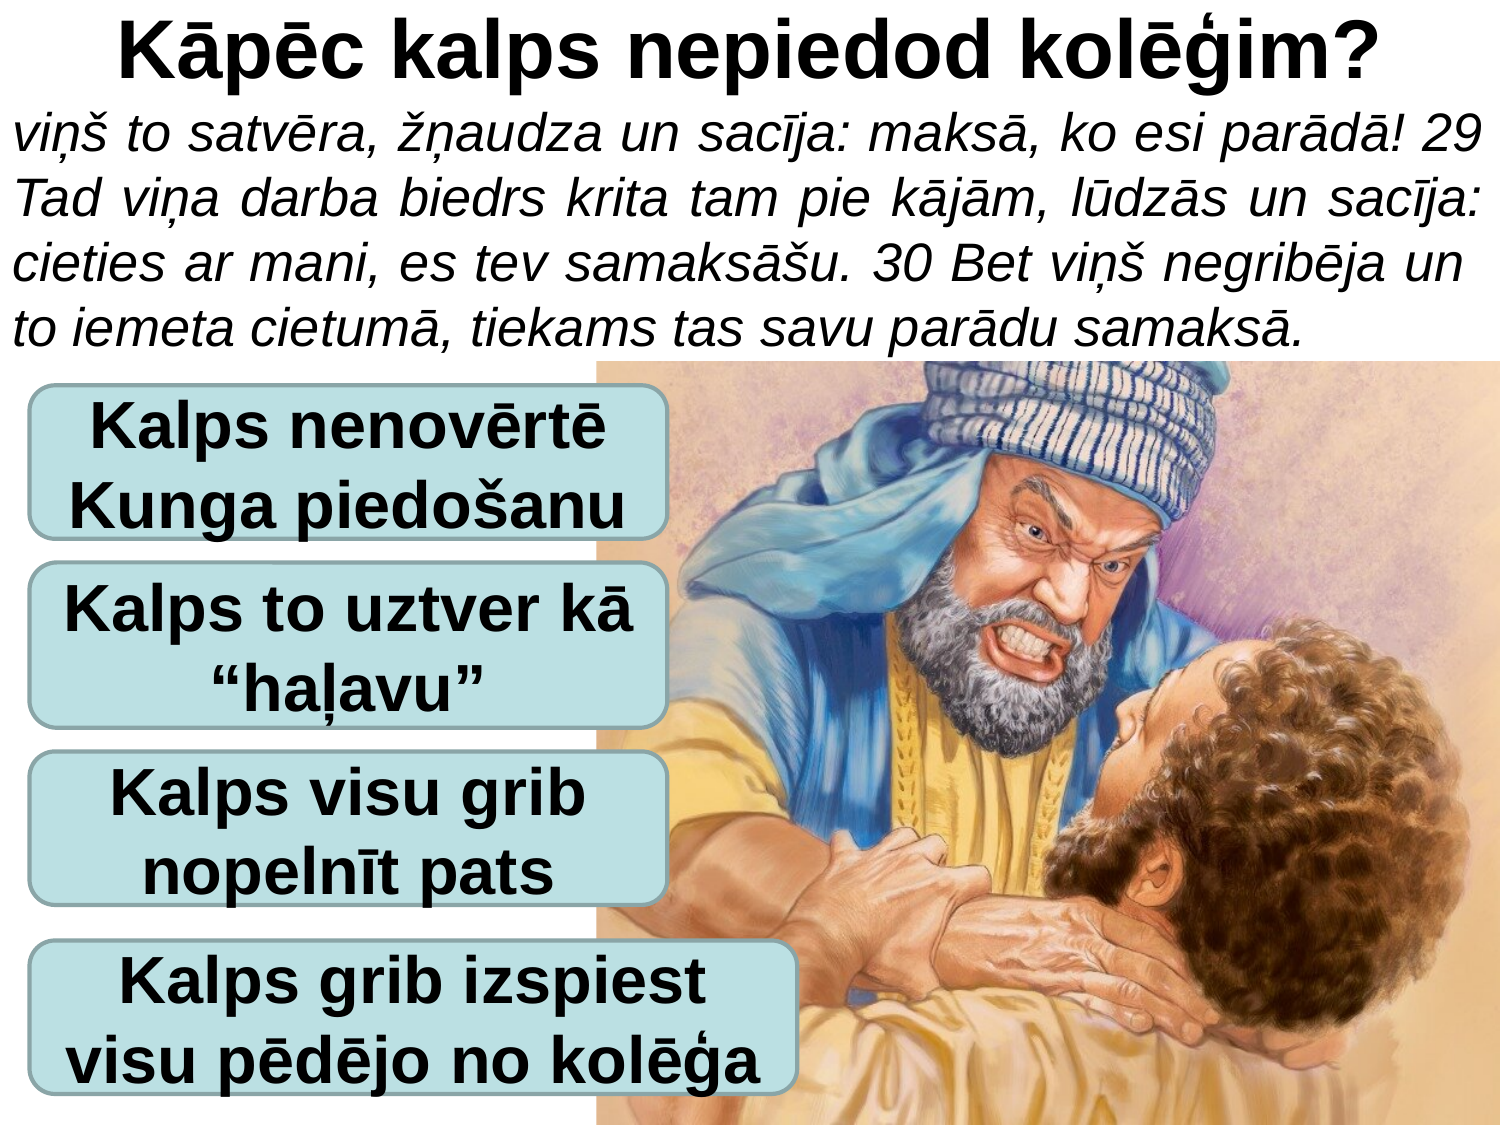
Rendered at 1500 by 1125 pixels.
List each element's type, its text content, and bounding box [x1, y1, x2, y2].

text_box Kalps to uztver kā “haļavu” [27, 560, 591, 730]
text_box Kalps grib izspiest visu pēdējo no kolēģa [27, 938, 591, 1097]
picture [596, 361, 1500, 1125]
list viņš to satvēra, žņaudza un sacīja: maksā, ko esi parādā! 29 Tad viņa darba biedrs krita tam pie kājām, lūdzās un sacīja: cieties ar mani, es tev samaksāšu. 30 Bet viņš negribēja un to iemeta cietumā, tiekams tas savu parādu samaksā. [0, 91, 1500, 393]
text_box Kalps nenovērtē Kunga piedošanu [27, 383, 591, 541]
text_box Kāpēc kalps nepiedod kolēģim? [0, 0, 1500, 91]
text_box Kalps visu grib nopelnīt pats [27, 749, 591, 908]
